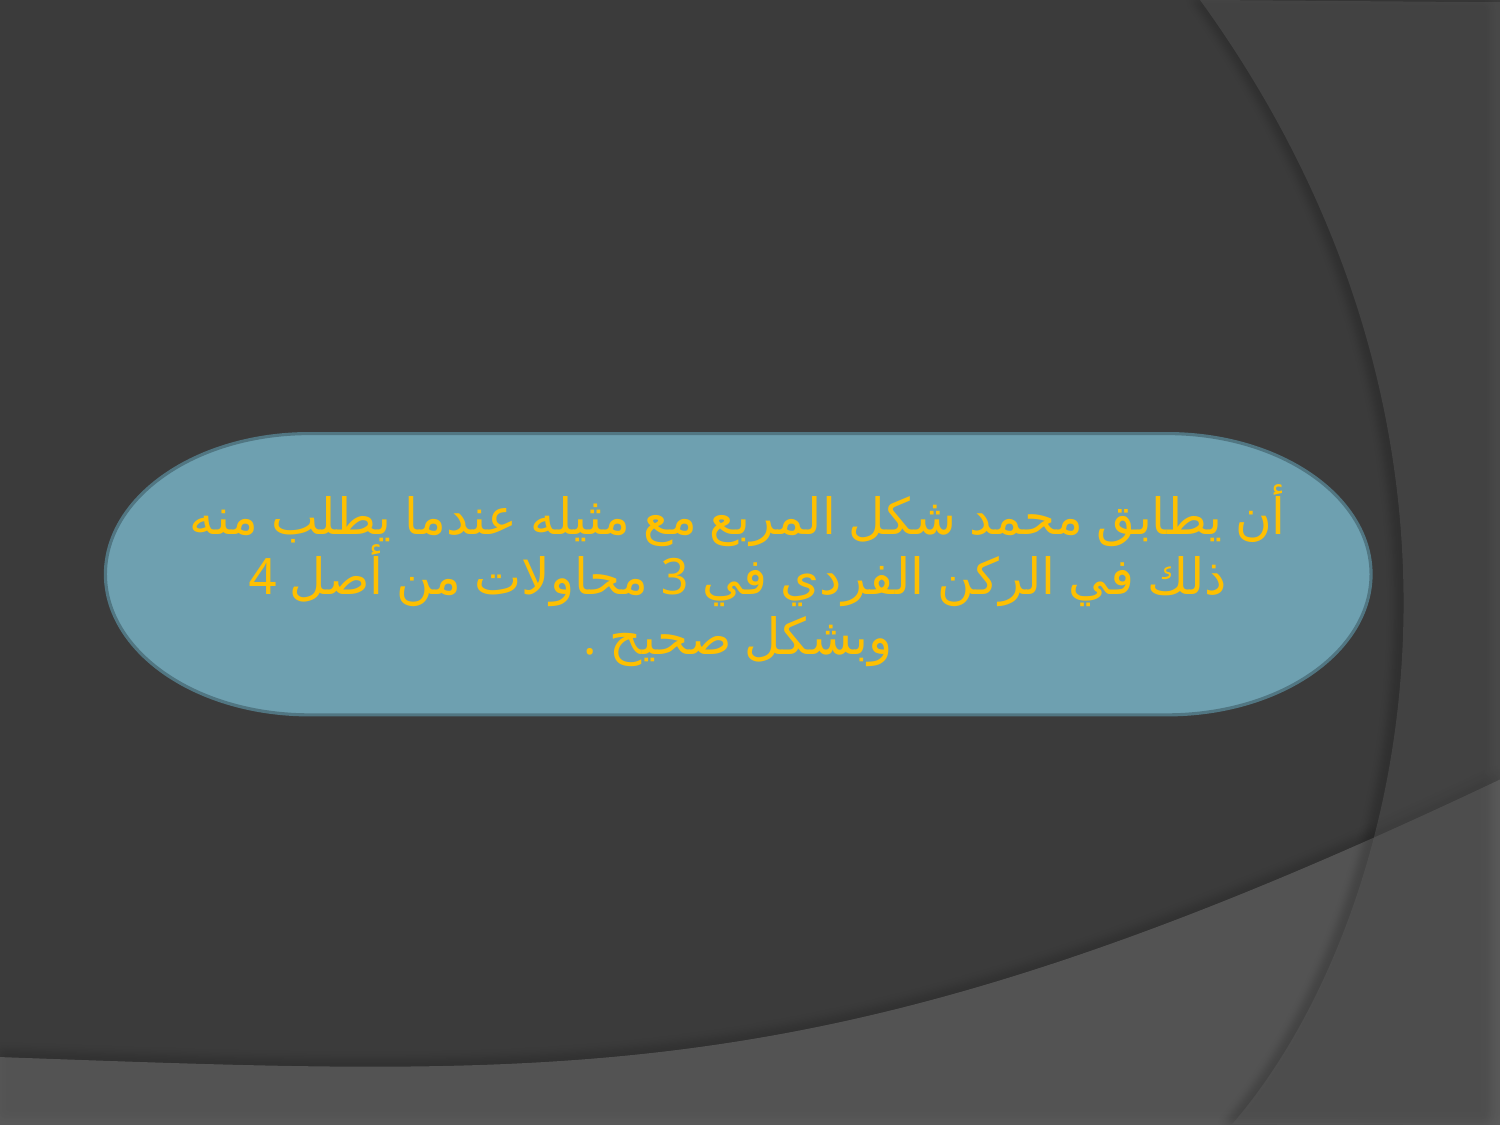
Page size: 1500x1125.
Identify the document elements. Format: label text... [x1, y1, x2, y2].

text_box أن يطابق محمد شكل المربع مع مثيله عندما يطلب منه ذلك في الركن الفردي في 3 محاولات من أصل 4 وبشكل صحيح . [103, 432, 1373, 717]
